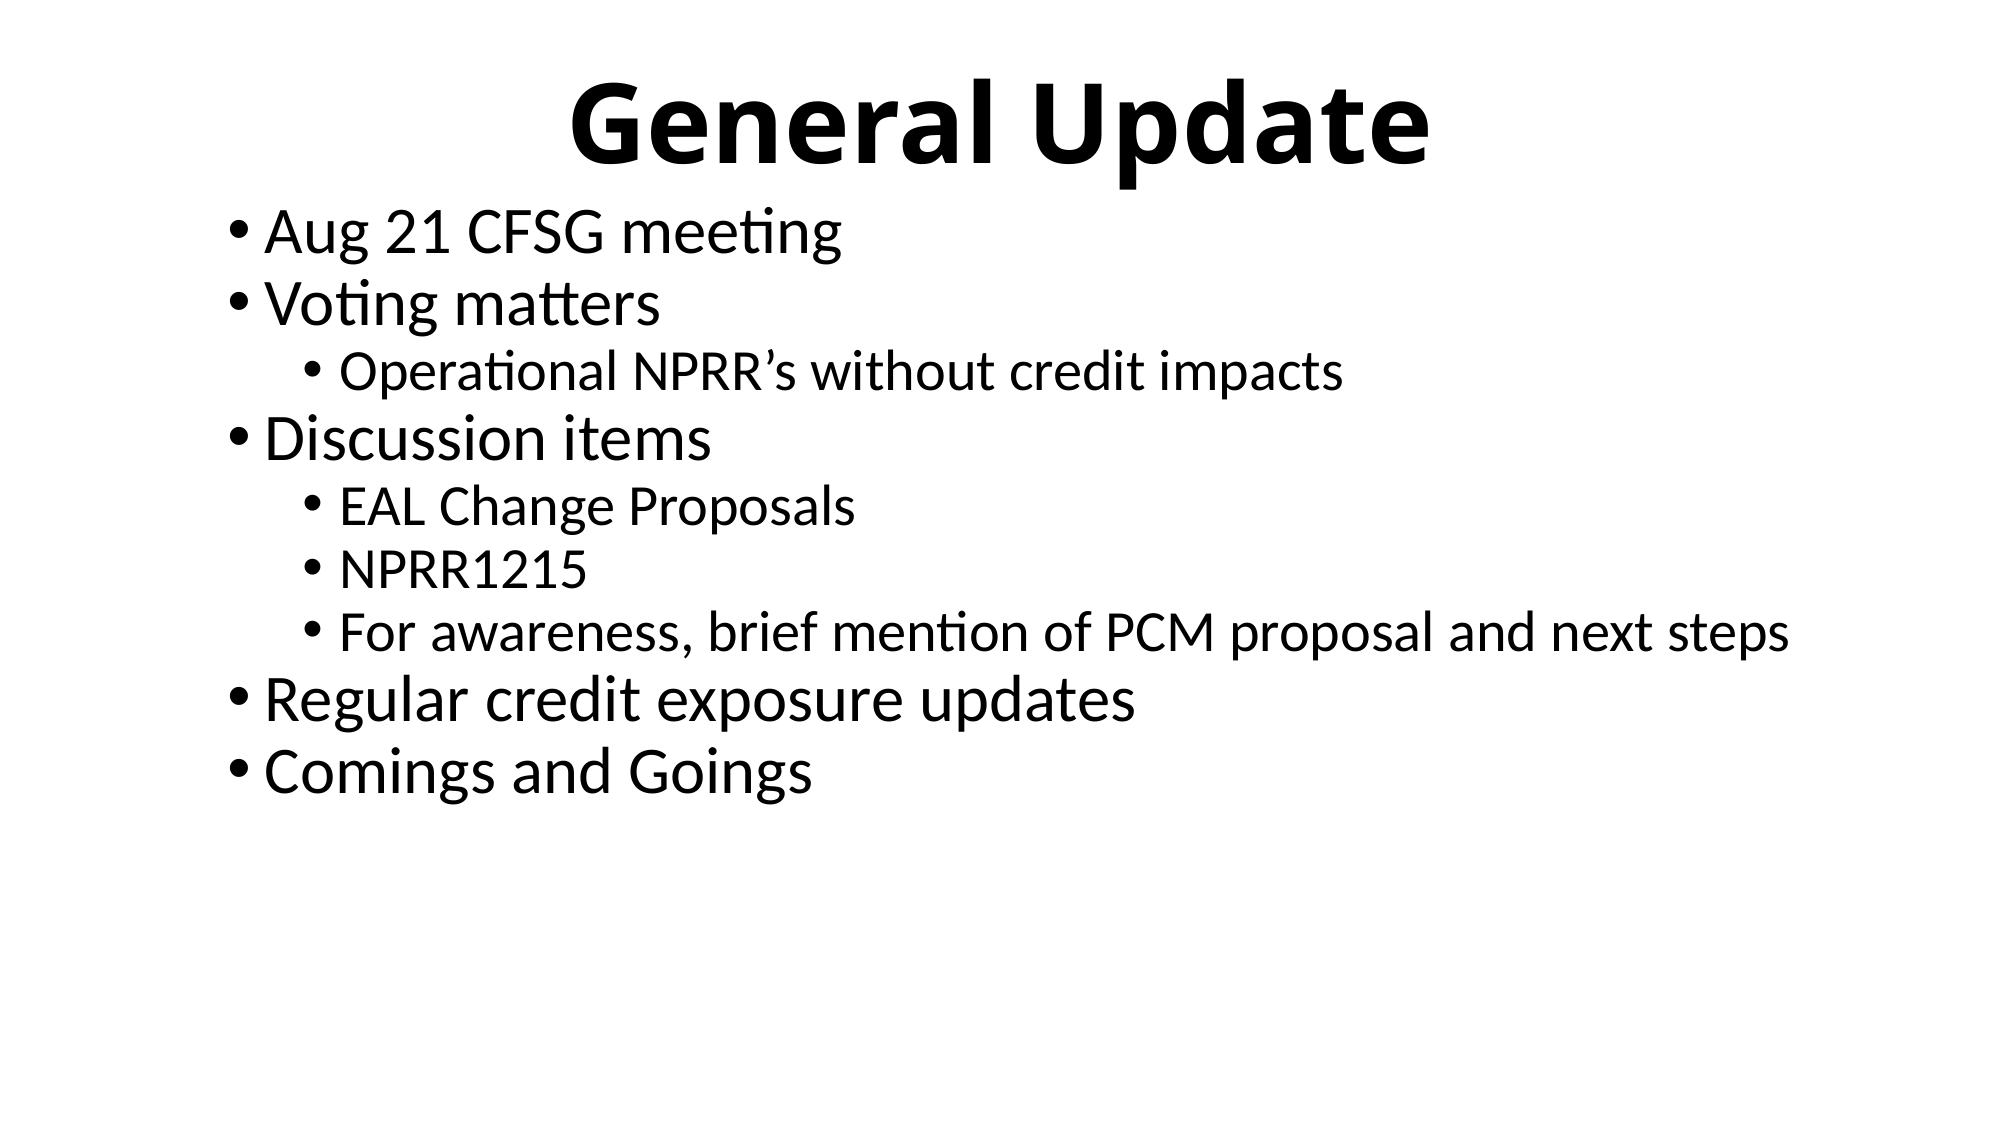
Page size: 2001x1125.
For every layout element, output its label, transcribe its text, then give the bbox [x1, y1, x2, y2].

list Aug 21 CFSG meeting Voting matters Operational NPRR’s without credit impacts Discussion items EAL Change Proposals NPRR1215 For awareness, brief mention of PCM proposal and next steps Regular credit exposure updates Comings and Goings [137, 188, 1863, 937]
title General Update [137, 59, 1863, 188]
